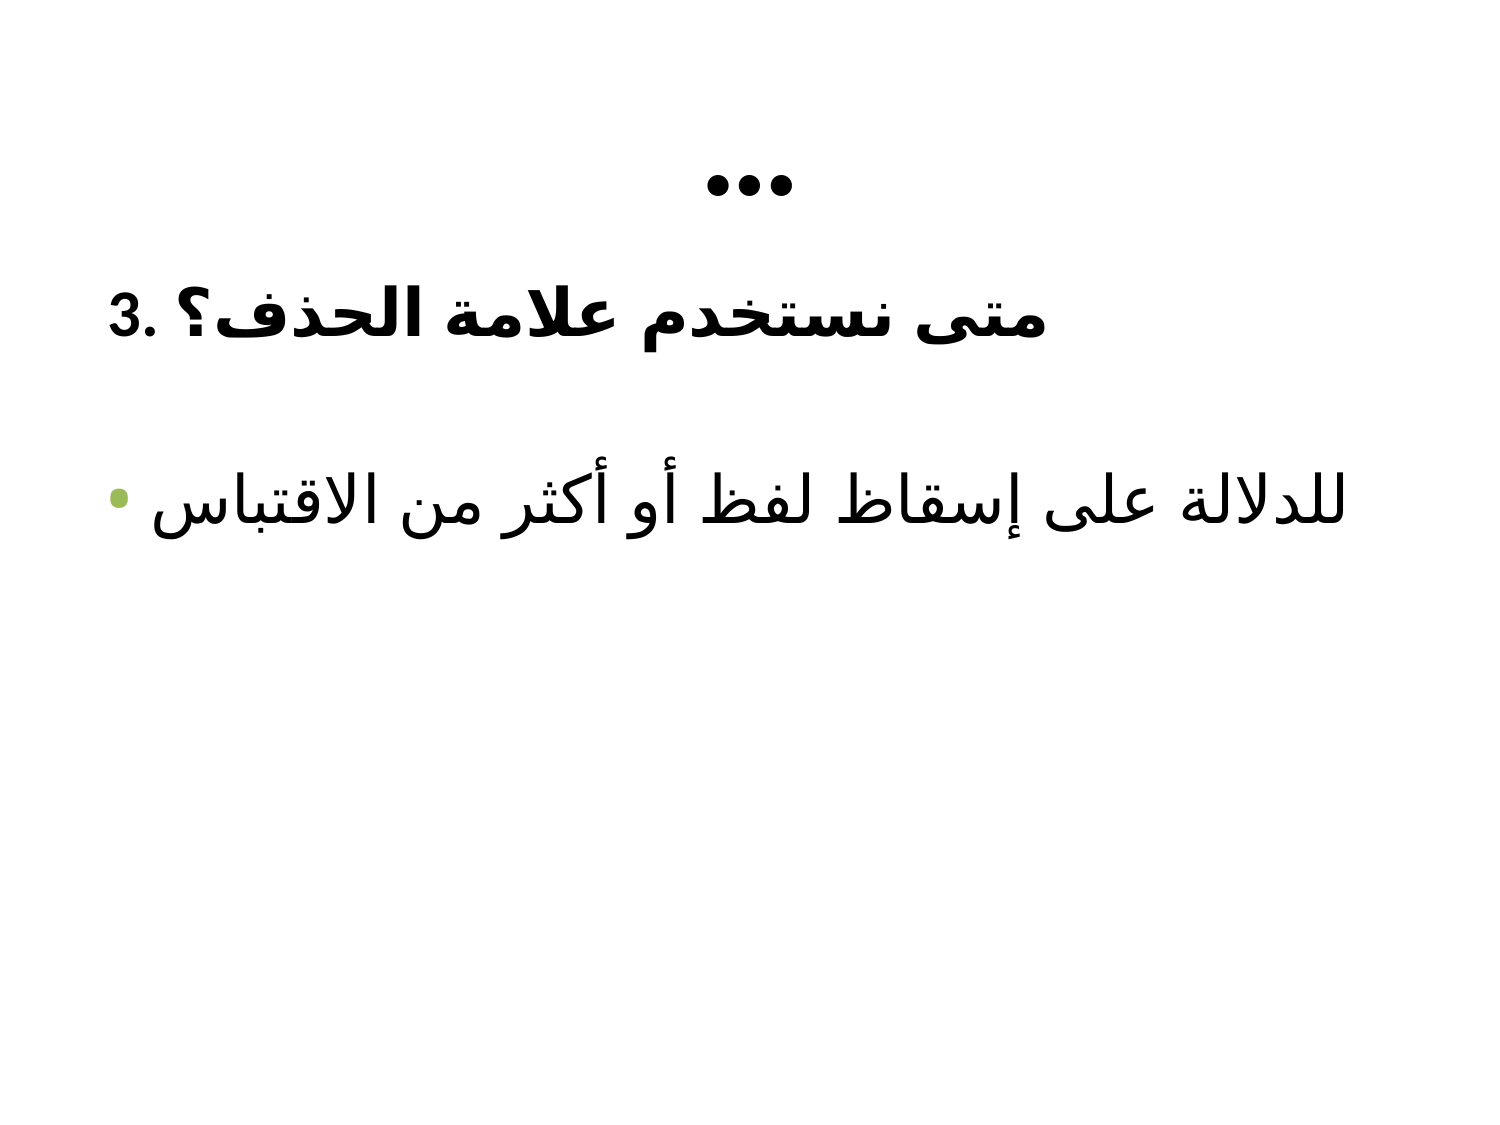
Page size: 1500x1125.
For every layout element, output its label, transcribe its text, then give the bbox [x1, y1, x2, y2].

title … [75, 45, 1425, 233]
list 3. متى نستخدم علامة الحذف؟ للدلالة على إسقاظ لفظ أو أكثر من الاقتباس [75, 262, 1425, 1005]
